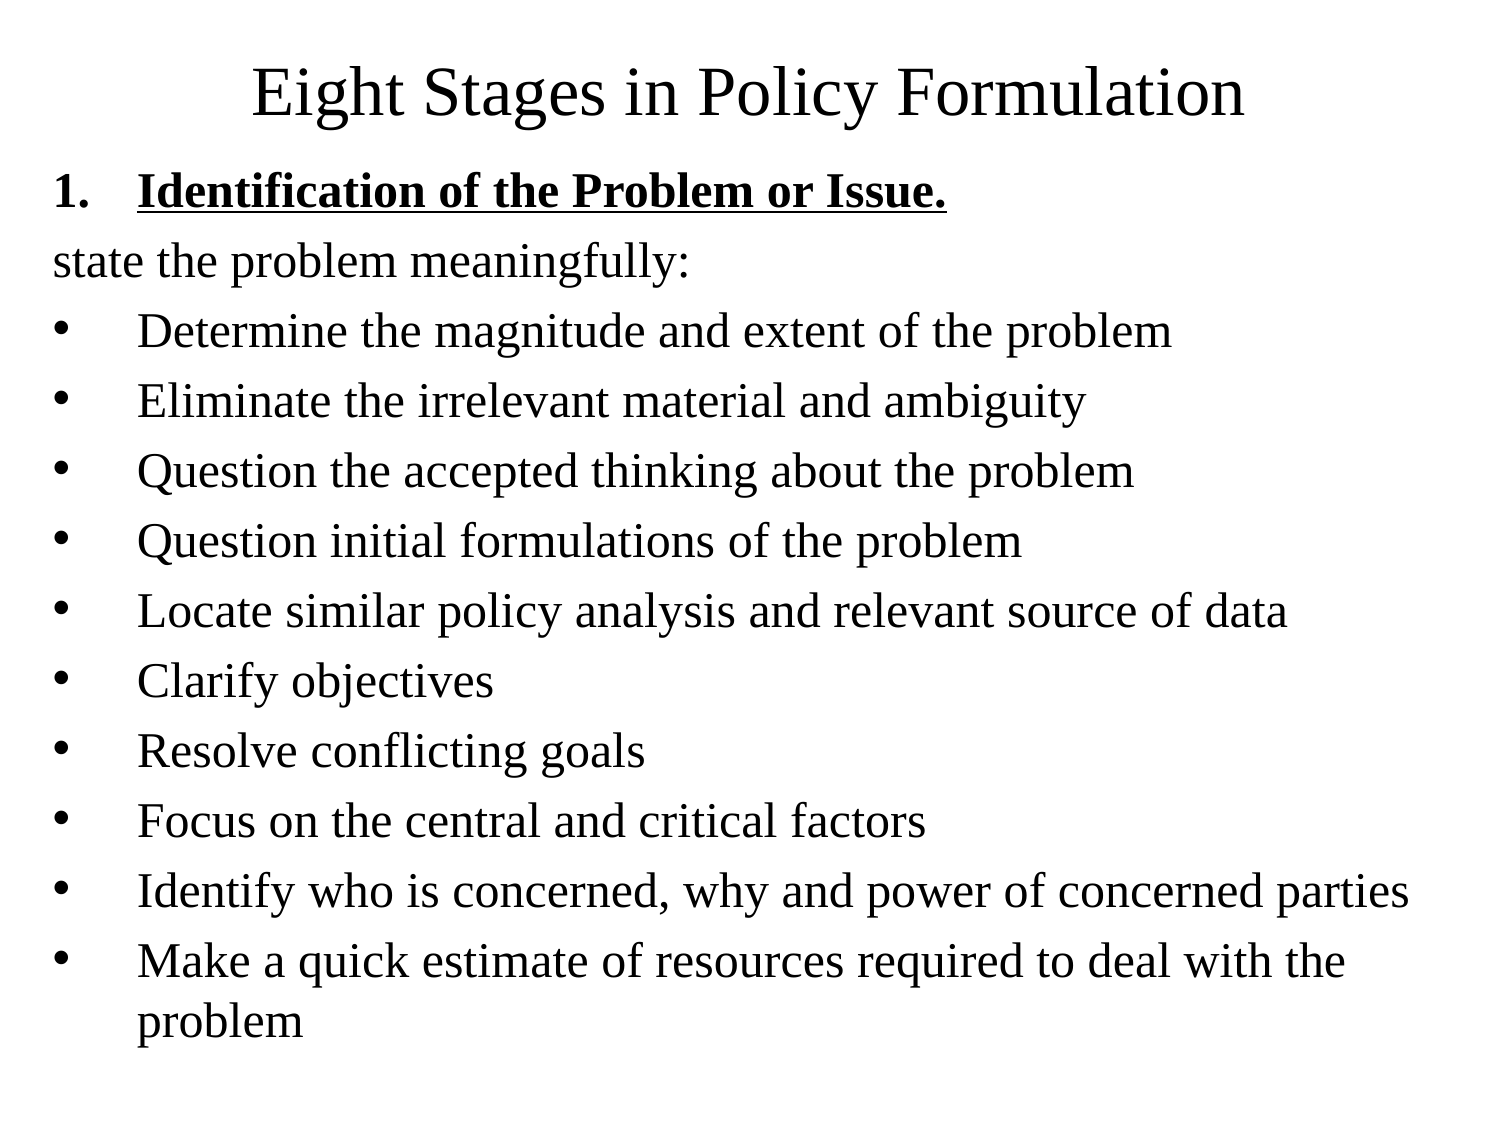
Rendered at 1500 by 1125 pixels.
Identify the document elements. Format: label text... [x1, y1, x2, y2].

list Identification of the Problem or Issue. state the problem meaningfully: Determine the magnitude and extent of the problem Eliminate the irrelevant material and ambiguity Question the accepted thinking about the problem Question initial formulations of the problem Locate similar policy analysis and relevant source of data Clarify objectives Resolve conflicting goals Focus on the central and critical factors Identify who is concerned, why and power of concerned parties Make a quick estimate of resources required to deal with the problem [37, 149, 1463, 1088]
title Eight Stages in Policy Formulation [50, 37, 1450, 138]
